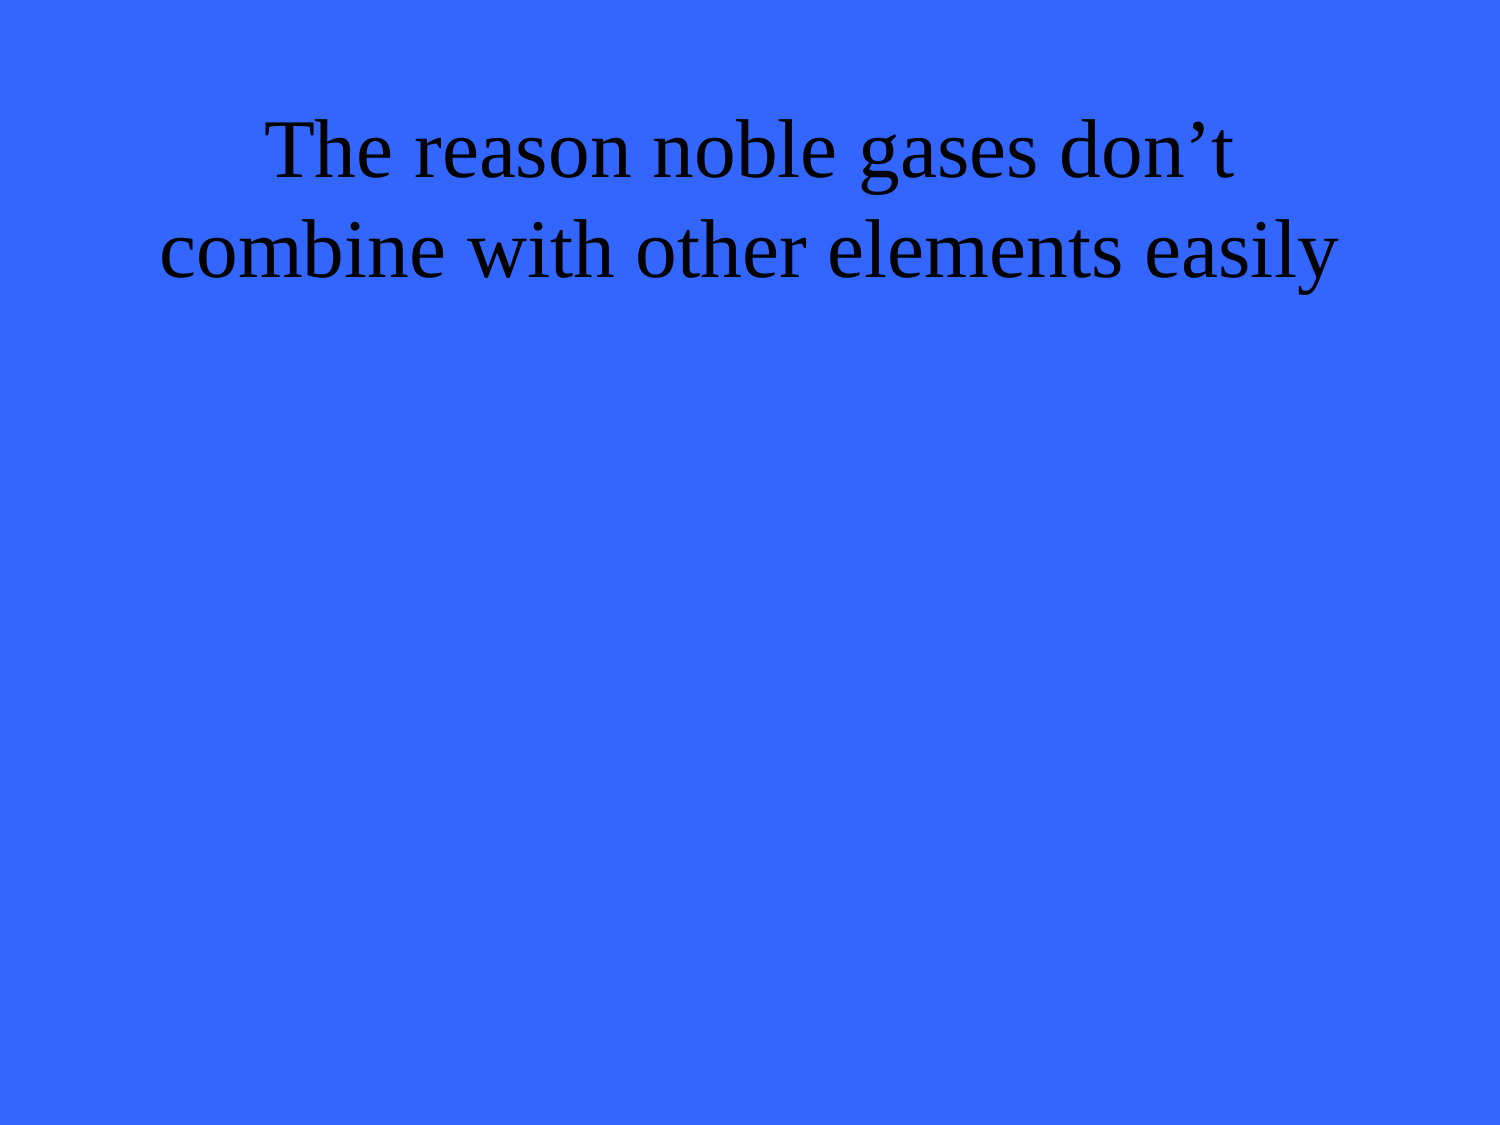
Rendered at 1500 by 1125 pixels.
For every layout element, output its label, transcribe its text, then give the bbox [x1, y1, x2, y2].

title The reason noble gases don’t combine with other elements easily [112, 99, 1388, 288]
